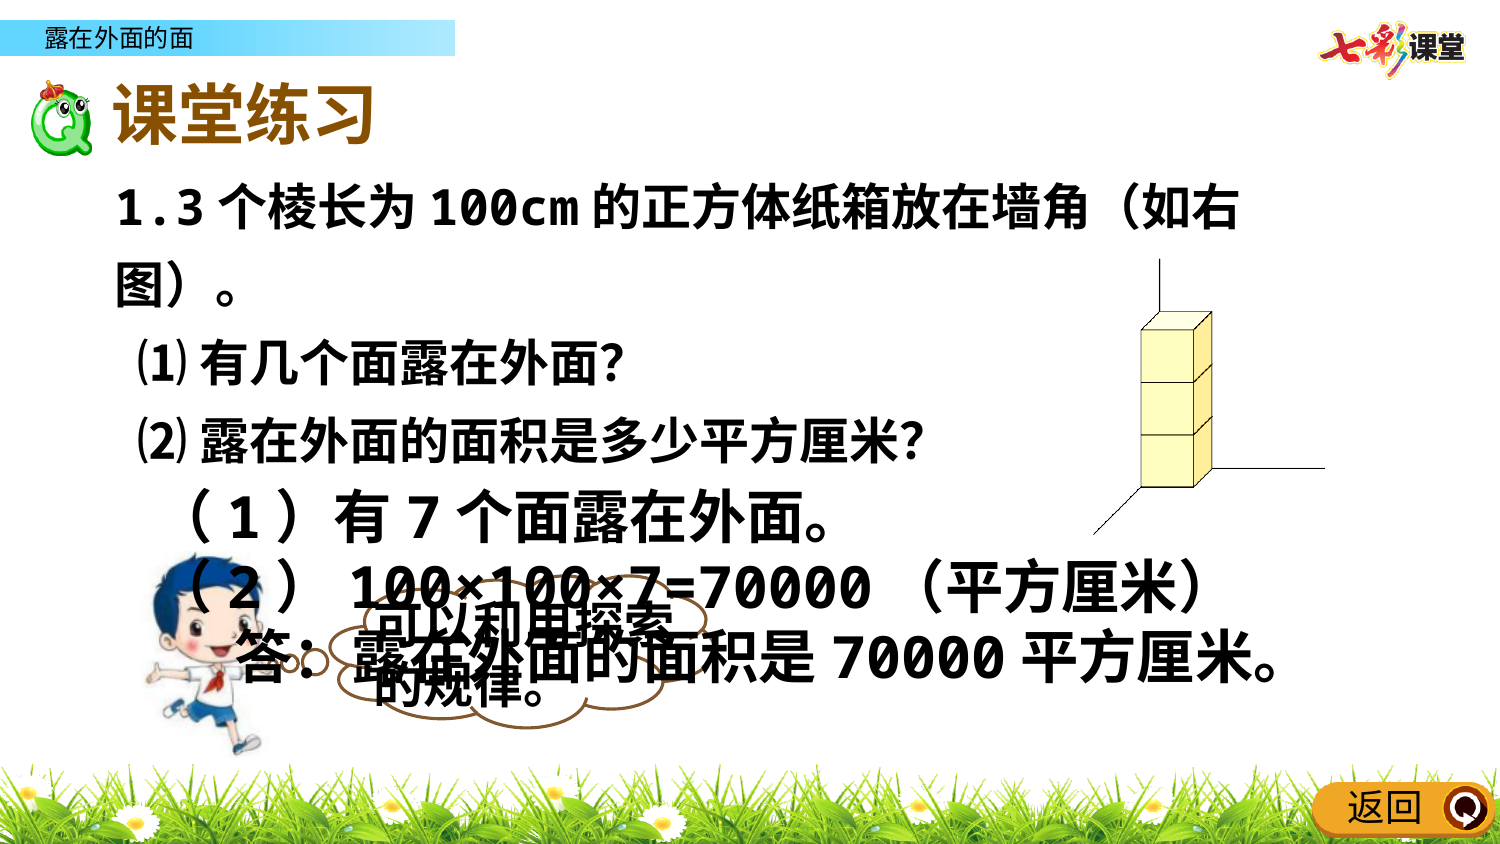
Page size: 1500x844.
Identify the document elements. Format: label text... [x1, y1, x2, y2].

picture [31, 80, 92, 156]
text_box 1.3个棱长为100cm的正方体纸箱放在墙角（如右图）。 ⑴有几个面露在外面？ ⑵露在外面的面积是多少平方厘米？ [100, 150, 1353, 477]
picture [140, 551, 276, 758]
text_box 课堂练习 [100, 67, 404, 159]
picture [1316, 20, 1468, 80]
text_box （1）有7个面露在外面。 （2）100×100×7=70000（平方厘米） 答：露在外面的面积是70000平方厘米。 [139, 472, 1353, 698]
picture [1055, 244, 1329, 535]
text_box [330, 575, 715, 728]
picture [0, 764, 1500, 844]
